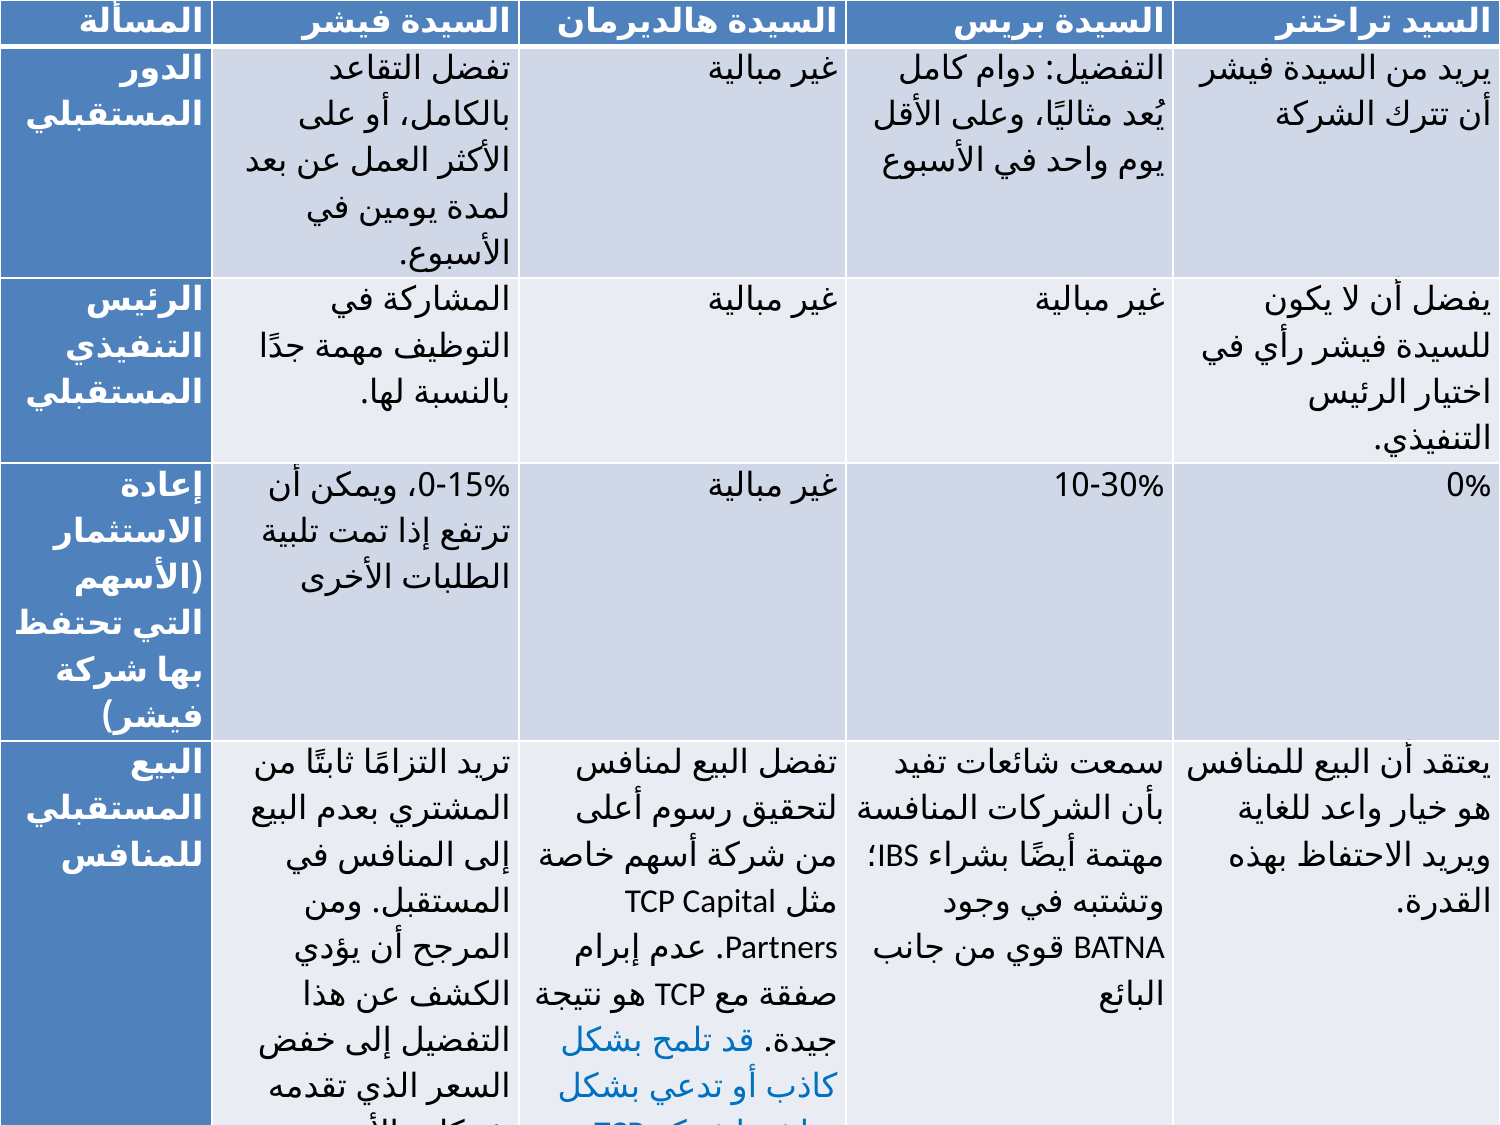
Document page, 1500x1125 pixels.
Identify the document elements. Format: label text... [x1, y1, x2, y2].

table_cell الرئيس التنفيذي المستقبلي [1, 279, 211, 462]
table_cell التفضيل: دوام كامل يُعد مثاليًا، وعلى الأقل يوم واحد في الأسبوع [847, 49, 1172, 277]
table_cell 0% [1174, 464, 1499, 740]
table_cell غير مبالية [520, 49, 845, 277]
table_cell سمعت شائعات تفيد بأن الشركات المنافسة مهتمة أيضًا بشراء IBS؛ وتشتبه في وجود BATNA قوي من جانب البائع [847, 742, 1172, 1125]
table_cell تفضل البيع لمنافس لتحقيق رسوم أعلى من شركة أسهم خاصة مثل TCP Capital Partners. عدم إبرام صفقة مع TCP هو نتيجة جيدة. قد تلمح بشكل كاذب أو تدعي بشكل مباشر لشركة TCP Capital Partners أن هناك مشترين آخرين مهتمين. [520, 742, 845, 1125]
table_cell إعادة الاستثمار (الأسهم التي تحتفظ بها شركة فيشر) [1, 464, 211, 740]
table_cell يفضل أن لا يكون للسيدة فيشر رأي في اختيار الرئيس التنفيذي. [1174, 279, 1499, 462]
table_header المسألة [1, 1, 211, 44]
table_cell تريد التزامًا ثابتًا من المشتري بعدم البيع إلى المنافس في المستقبل. ومن المرجح أن يؤدي الكشف عن هذا التفضيل إلى خفض السعر الذي تقدمه شركات الأسهم الخاصة التي ستعتبر ذلك بمثابة إضعاف لبدائل البائع. [213, 742, 518, 1125]
table_cell يريد من السيدة فيشر أن تترك الشركة [1174, 49, 1499, 277]
table_cell البيع المستقبلي للمنافس [1, 742, 211, 1125]
table_header السيدة فيشر [213, 1, 518, 44]
table_cell غير مبالية [520, 279, 845, 462]
table_cell الدور المستقبلي [1, 49, 211, 277]
table_header السيد تراختنر [1174, 1, 1499, 44]
table_cell يعتقد أن البيع للمنافس هو خيار واعد للغاية ويريد الاحتفاظ بهذه القدرة. [1174, 742, 1499, 1125]
table_cell 10-30% [847, 464, 1172, 740]
table_cell 0-15%، ويمكن أن ترتفع إذا تمت تلبية الطلبات الأخرى [213, 464, 518, 740]
table_cell المشاركة في التوظيف مهمة جدًا بالنسبة لها. [213, 279, 518, 462]
table_header السيدة بريس [847, 1, 1172, 44]
table_cell غير مبالية [520, 464, 845, 740]
table_cell تفضل التقاعد بالكامل، أو على الأكثر العمل عن بعد لمدة يومين في الأسبوع. [213, 49, 518, 277]
table_header السيدة هالديرمان [520, 1, 845, 44]
table_cell غير مبالية [847, 279, 1172, 462]
